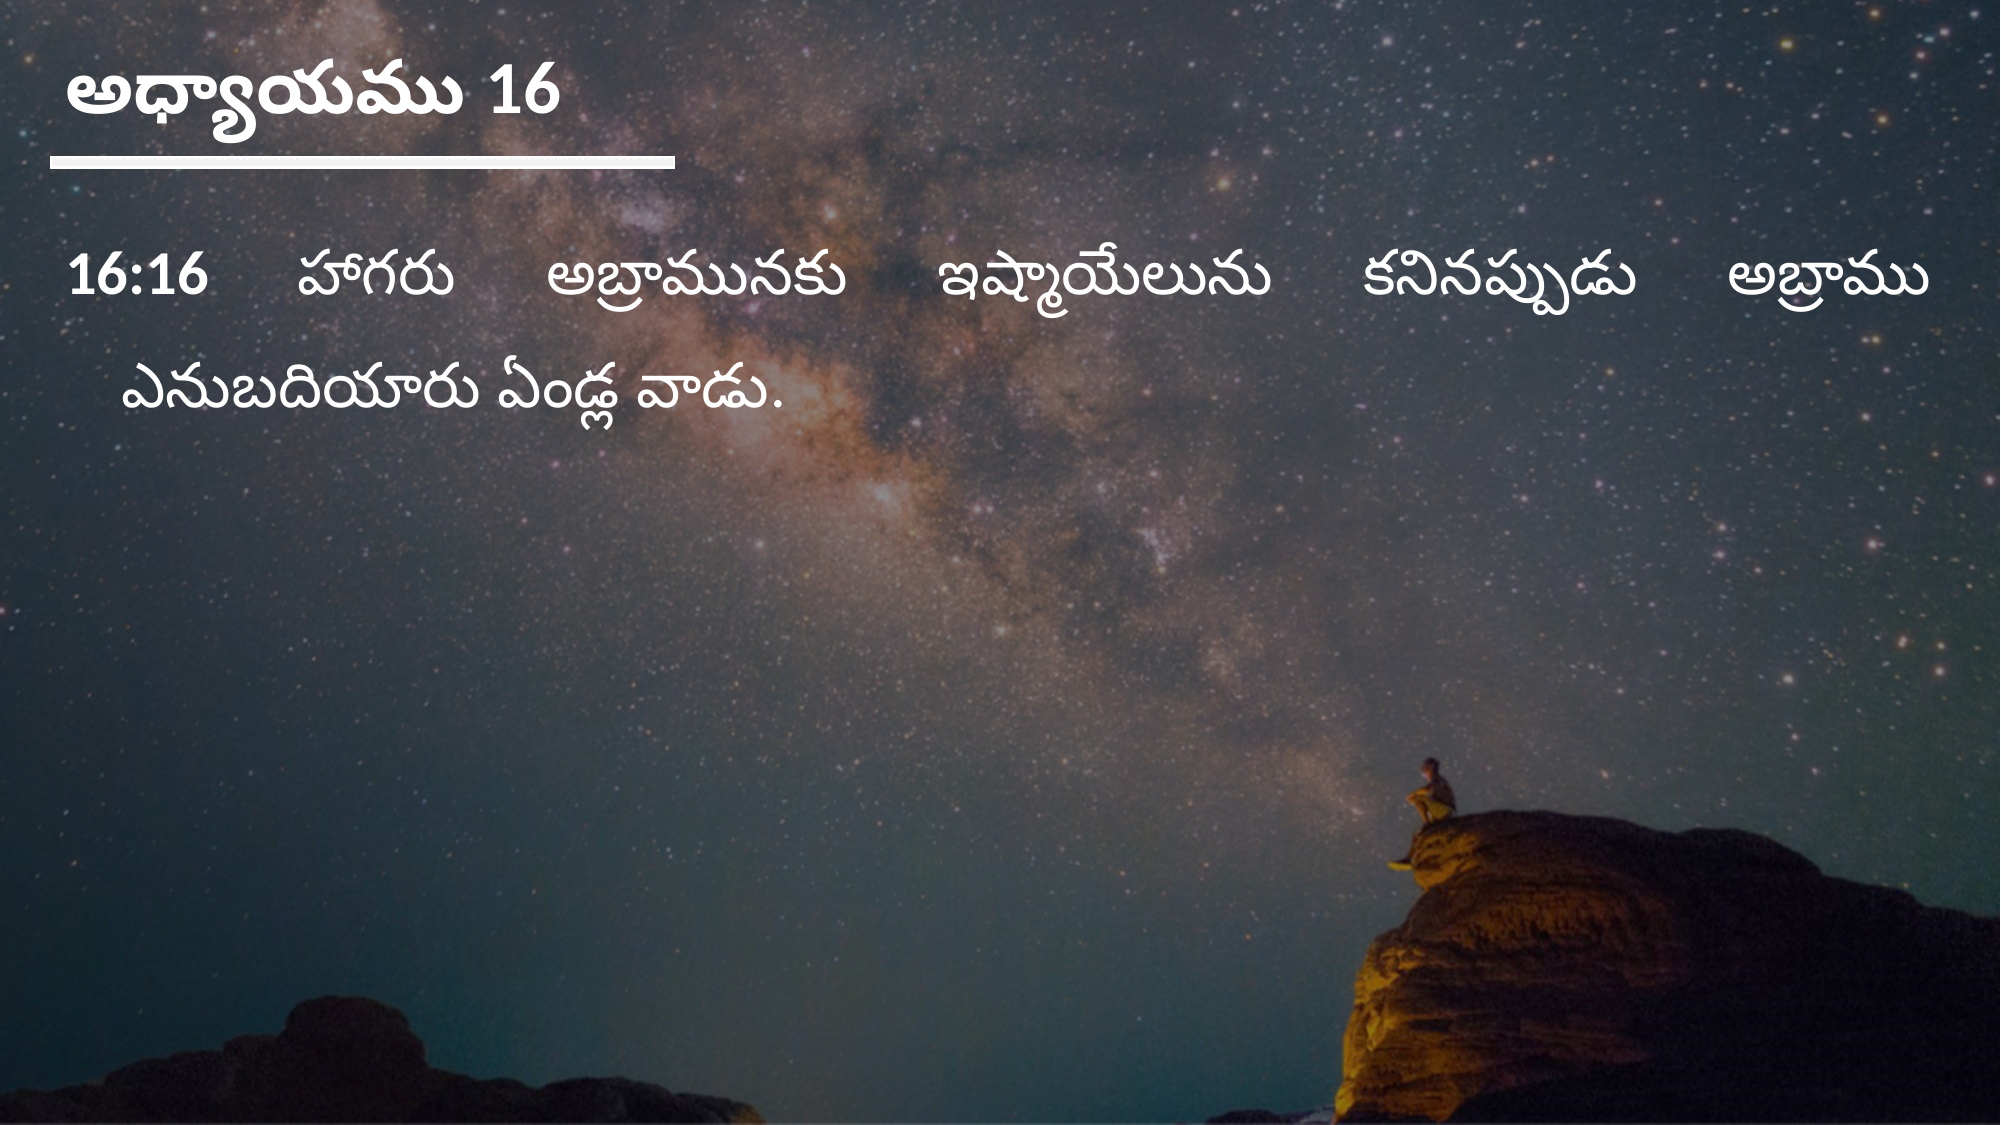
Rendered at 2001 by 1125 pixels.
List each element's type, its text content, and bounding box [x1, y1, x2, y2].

picture [0, 0, 2000, 1125]
list 16:16 హాగరు అబ్రామునకు ఇష్మాయేలును కనినప్పుడు అబ్రాము ఎనుబదియారు ఏండ్ల వాడు. [50, 187, 1946, 1063]
title అధ్యాయము 16 [50, 0, 1925, 167]
